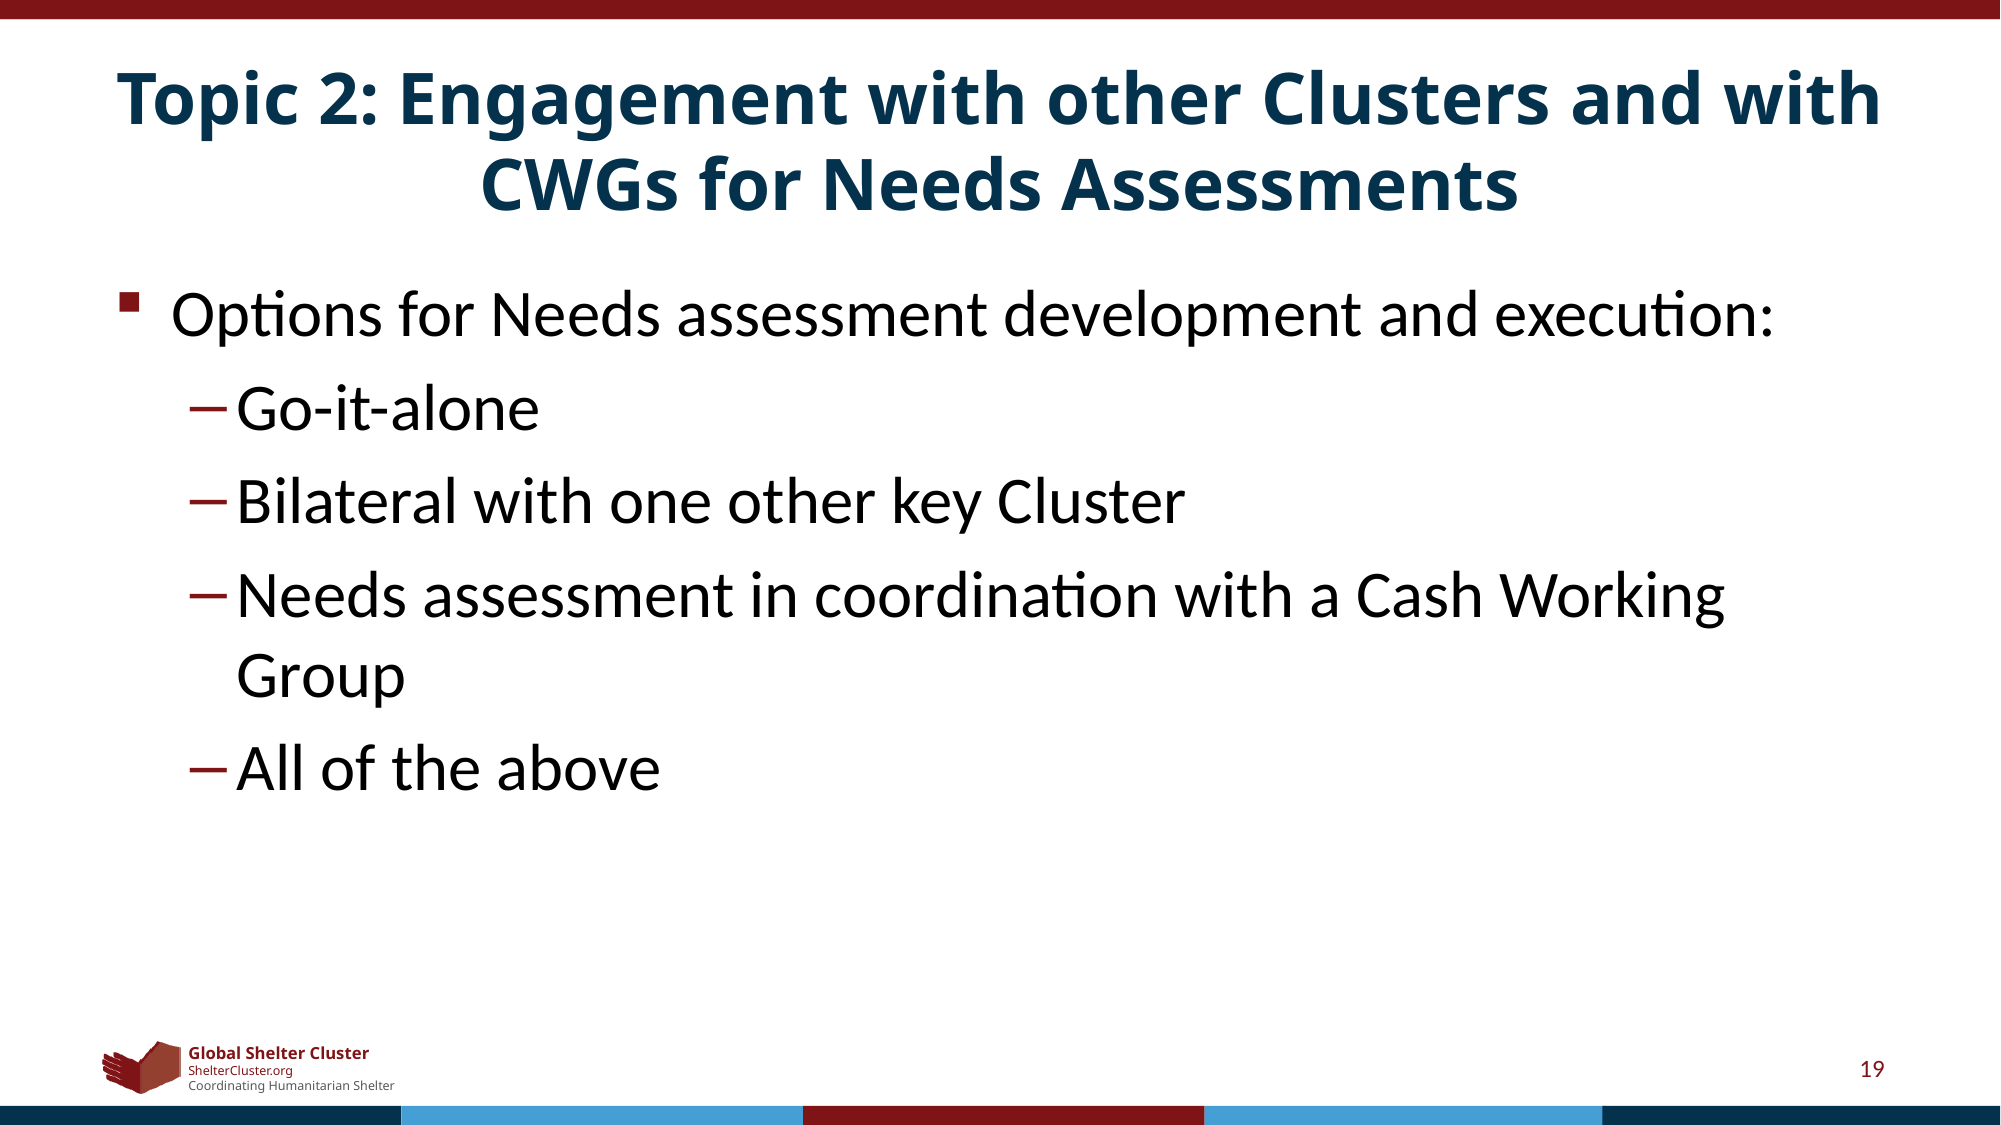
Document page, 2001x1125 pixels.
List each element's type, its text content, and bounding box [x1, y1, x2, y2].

title Topic 2: Engagement with other Clusters and with CWGs for Needs Assessments [99, 45, 1900, 233]
list Options for Needs assessment development and execution: Go-it-alone Bilateral with one other key Cluster Needs assessment in coordination with a Cash Working Group All of the above [99, 262, 1900, 1005]
picture [102, 1041, 181, 1094]
slide_number 19 [1433, 1037, 1900, 1098]
